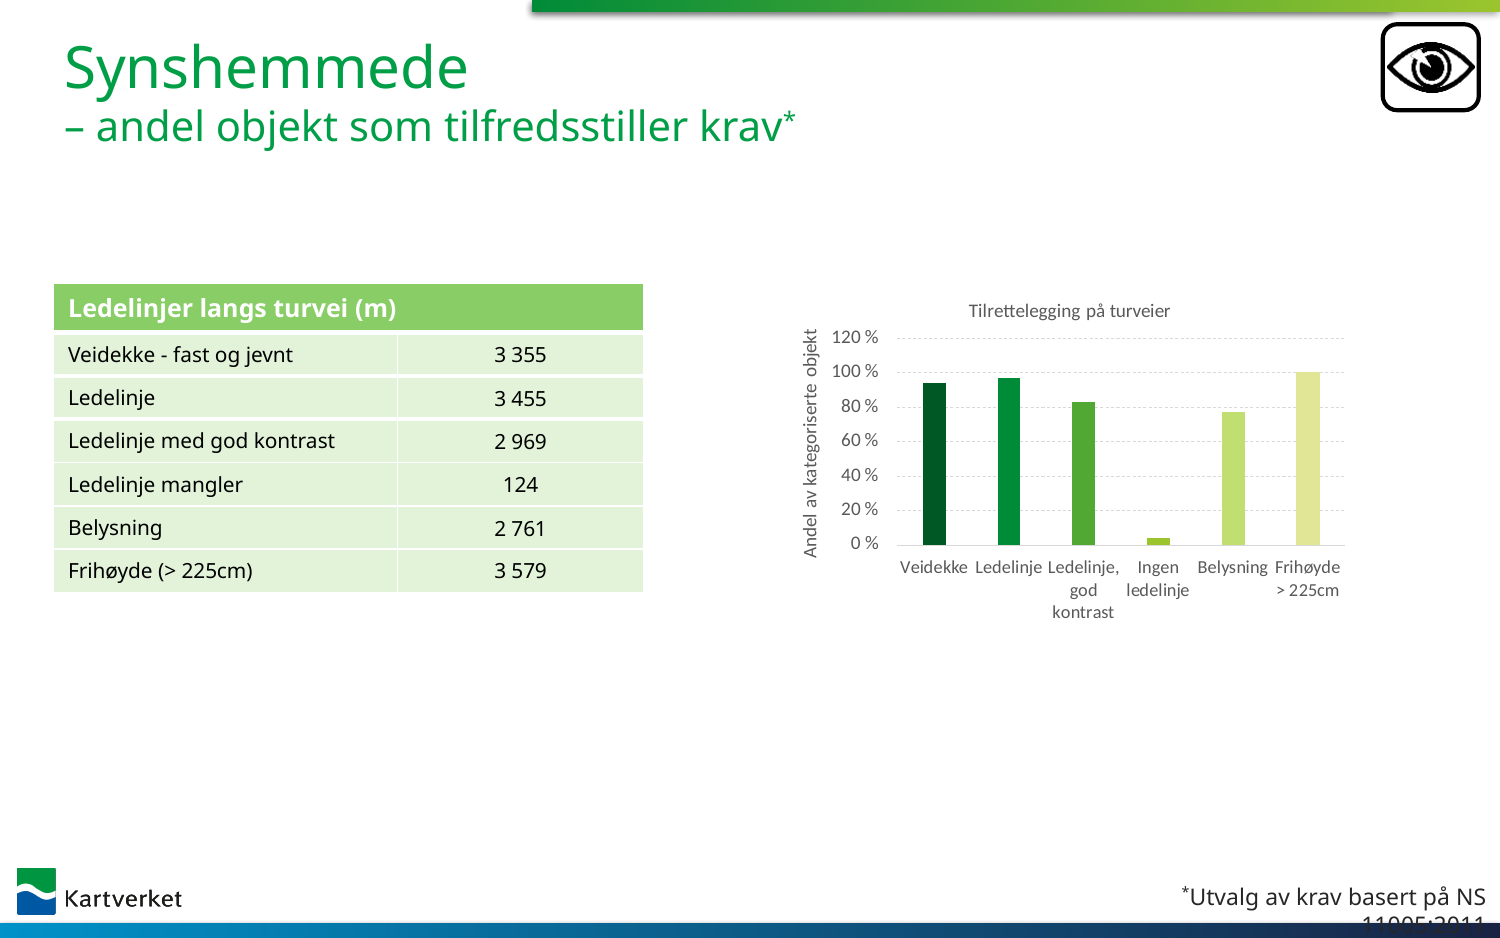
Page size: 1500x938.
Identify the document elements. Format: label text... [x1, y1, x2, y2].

table_cell 124 [398, 463, 643, 505]
picture [791, 291, 1348, 630]
table_cell Belysning [54, 507, 397, 548]
table_cell Frihøyde (> 225cm) [54, 550, 397, 592]
table_cell 3 455 [398, 378, 643, 417]
text_box *Utvalg av krav basert på NS 11005:2011 [1068, 873, 1500, 938]
table_cell Ledelinje [54, 378, 397, 417]
table_cell Ledelinje med god kontrast [54, 421, 397, 462]
table_cell 3 579 [398, 550, 643, 592]
table_cell 3 355 [398, 335, 643, 374]
table_cell Veidekke - fast og jevnt [54, 335, 397, 374]
table_cell 2 969 [398, 421, 643, 462]
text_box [1382, 24, 1480, 111]
text_box Synshemmede – andel objekt som tilfredsstiller krav* [49, 24, 1431, 158]
table_cell 2 761 [398, 507, 643, 548]
table_cell Ledelinje mangler [54, 463, 397, 505]
table_header Ledelinjer langs turvei (m) [54, 284, 643, 330]
